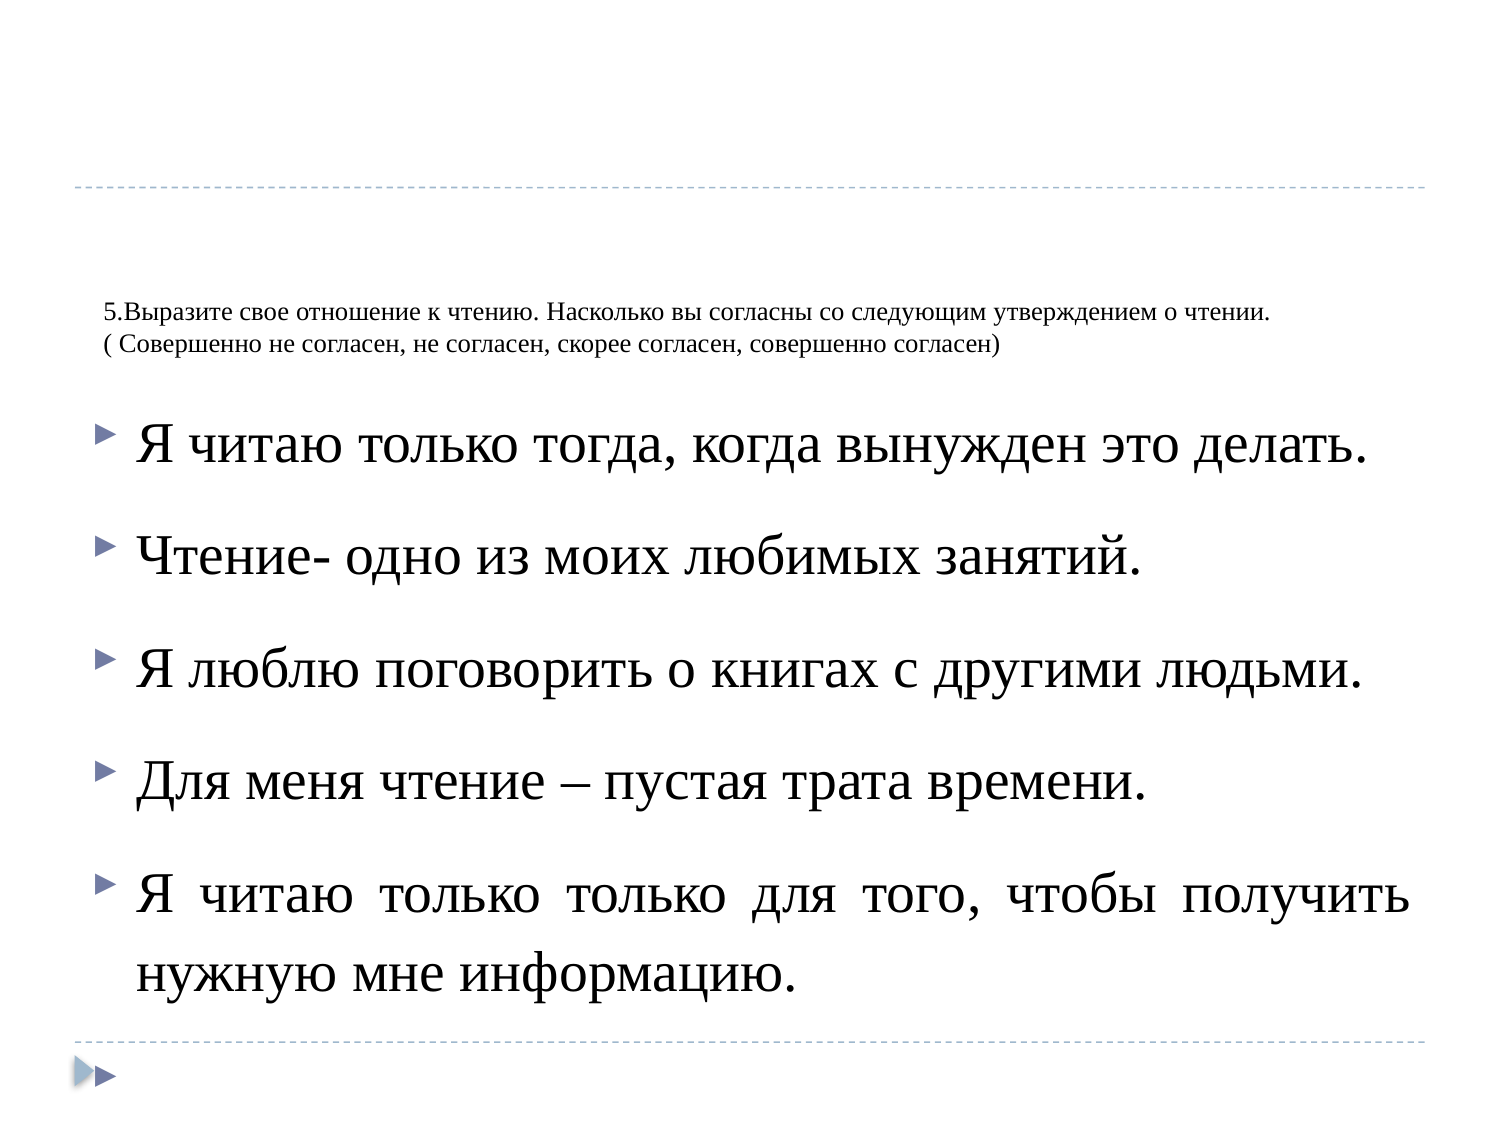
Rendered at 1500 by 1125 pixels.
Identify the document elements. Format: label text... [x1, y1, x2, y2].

title 5.Выразите свое отношение к чтению. Насколько вы согласны со следующим утверждением о чтении. ( Совершенно не согласен, не согласен, скорее согласен, совершенно согласен) [88, 125, 1439, 398]
list Я читаю только тогда, когда вынужден это делать. Чтение- одно из моих любимых занятий. Я люблю поговорить о книгах с другими людьми. Для меня чтение – пустая трата времени. Я читаю только только для того, чтобы получить нужную мне информацию. [76, 386, 1427, 1125]
